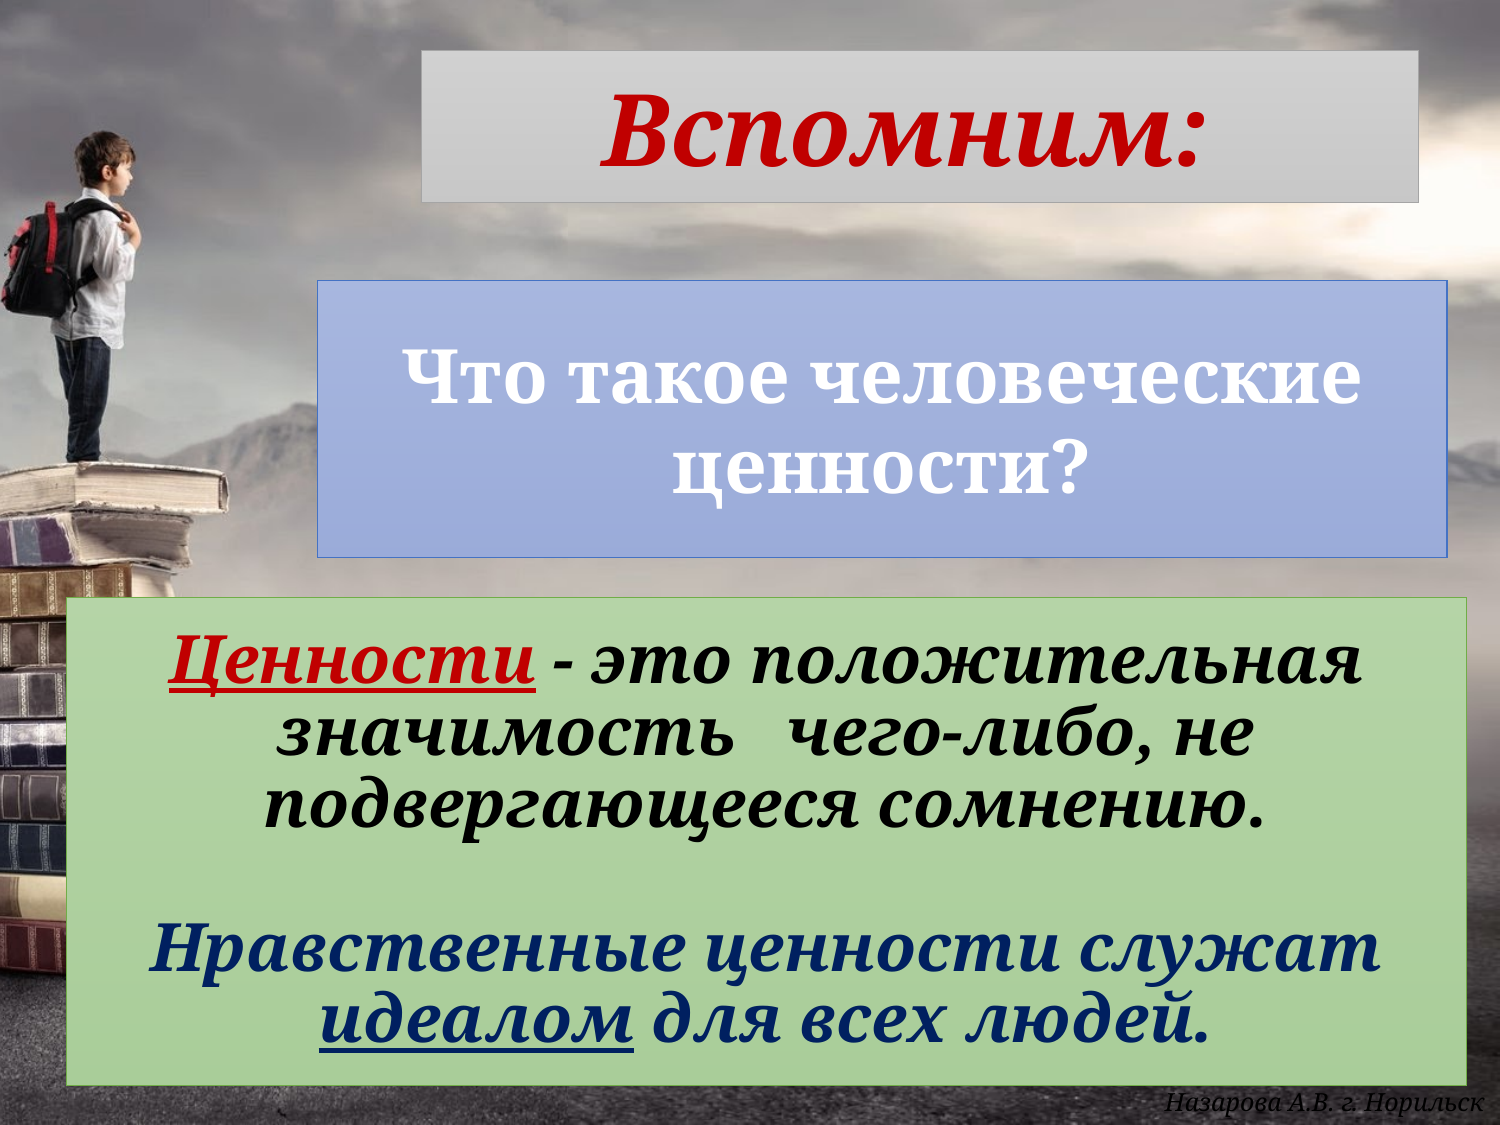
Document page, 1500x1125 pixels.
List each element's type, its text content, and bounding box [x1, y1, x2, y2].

text_box Ценности - это положительная значимость чего-либо, не подвергающееся сомнению. Нравственные ценности служат идеалом для всех людей. [66, 597, 1467, 1086]
text_box Что такое человеческие ценности? [317, 280, 1448, 558]
picture [0, 0, 1500, 1125]
text_box Назарова А.В. г. Норильск [1083, 1079, 1500, 1125]
text_box Вспомним: [421, 50, 1419, 203]
